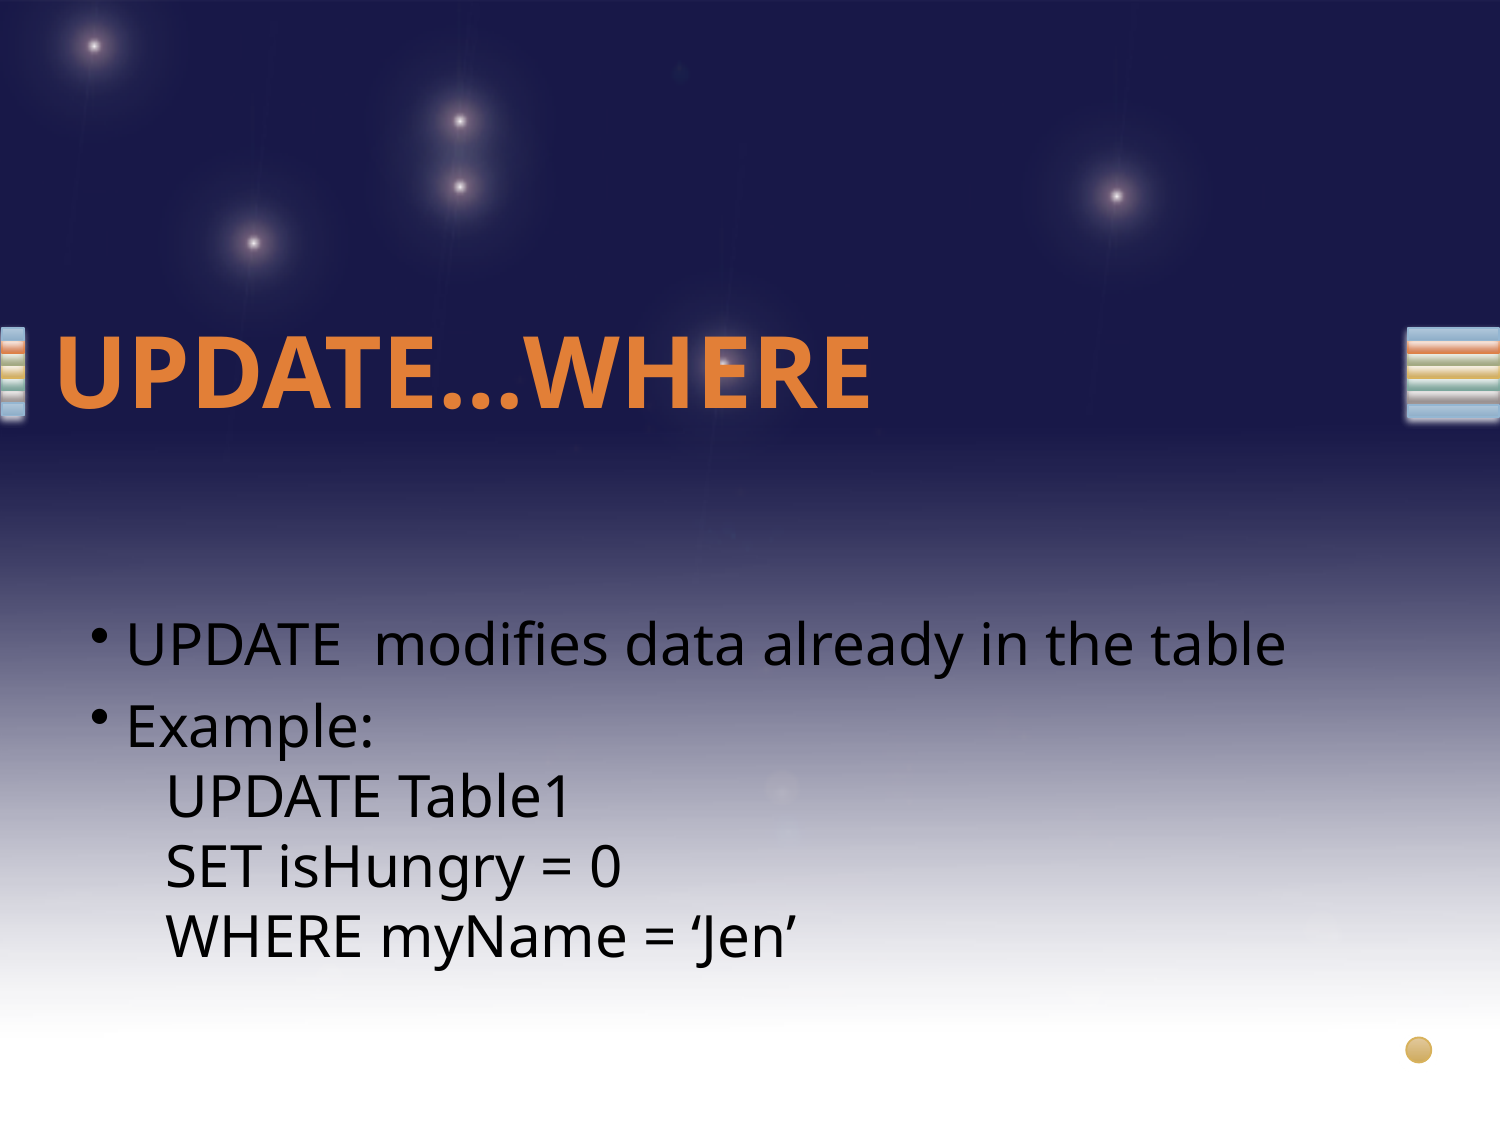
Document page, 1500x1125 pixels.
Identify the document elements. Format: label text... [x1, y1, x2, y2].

picture [0, 0, 1500, 1125]
title UPDATE…WHERE [37, 275, 1388, 463]
text_box [74, 462, 1438, 1050]
text_box UPDATE modifies data already in the table Example: UPDATE Table1 SET isHungry = 0 WHERE myName = ‘Jen’ [74, 599, 1350, 1038]
